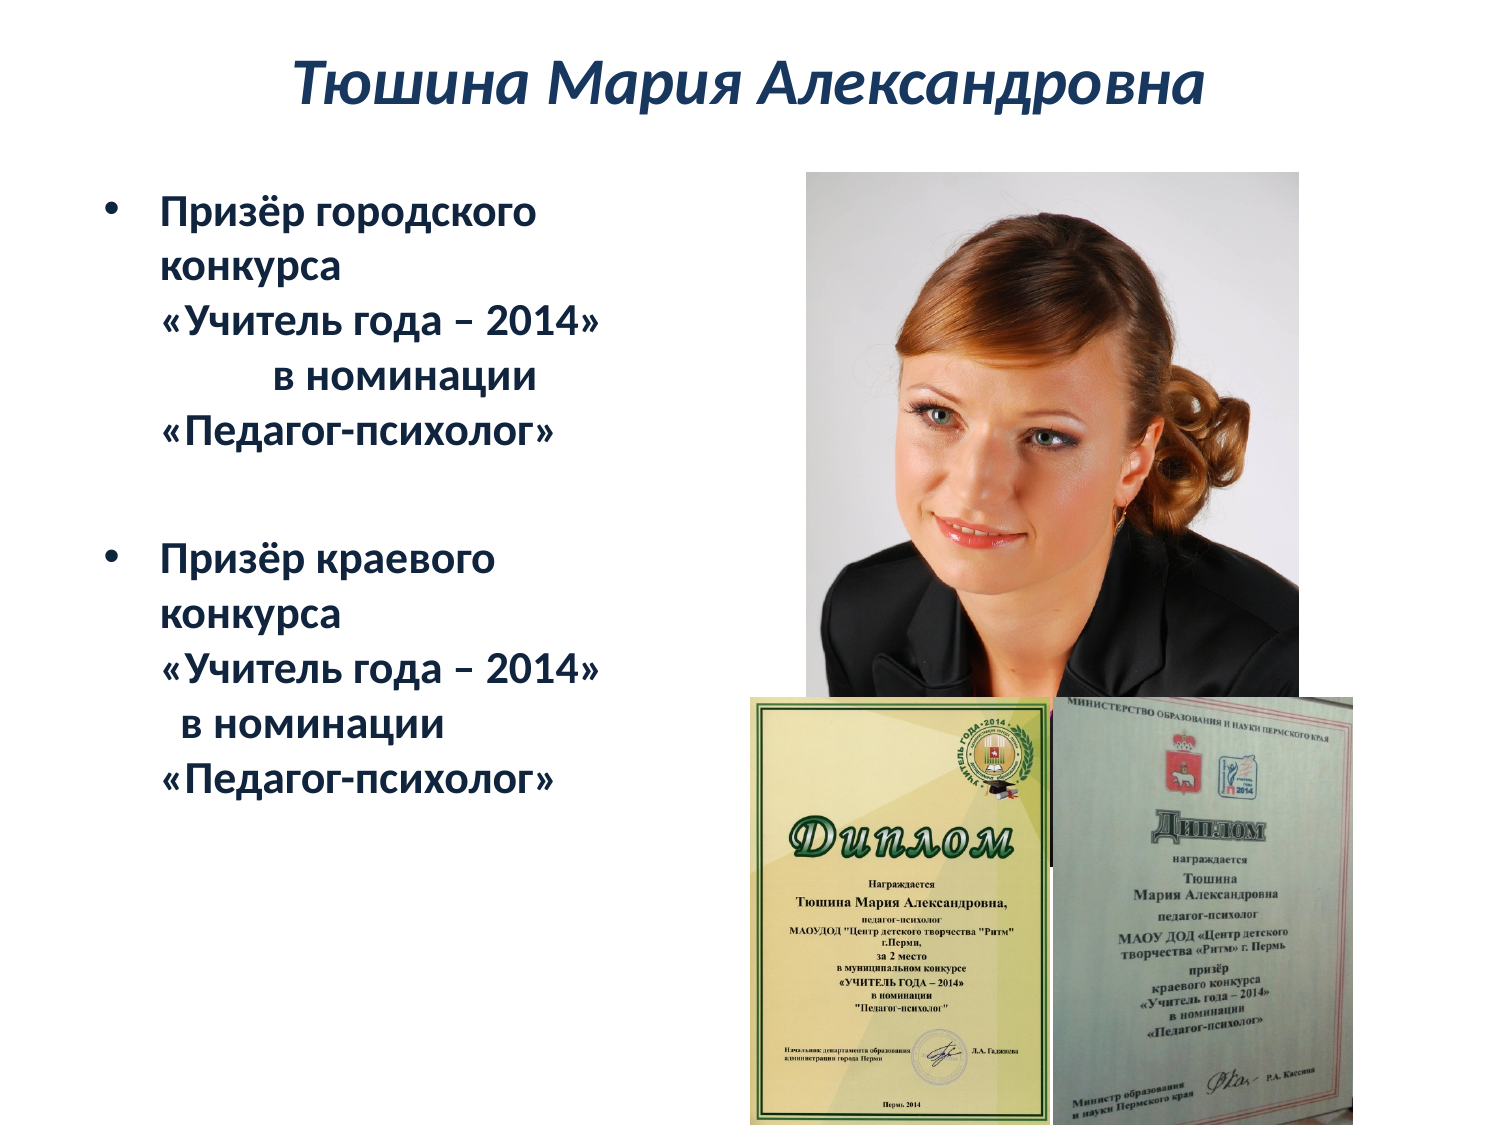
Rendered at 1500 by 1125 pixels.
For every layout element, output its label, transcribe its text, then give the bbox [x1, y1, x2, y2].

picture [749, 172, 1353, 1125]
list Призёр городского конкурса «Учитель года – 2014» в номинации «Педагог-психолог» Призёр краевого конкурса «Учитель года – 2014» в номинации «Педагог-психолог» [88, 172, 668, 1098]
text_box Тюшина Мария Александровна [0, 30, 1500, 126]
